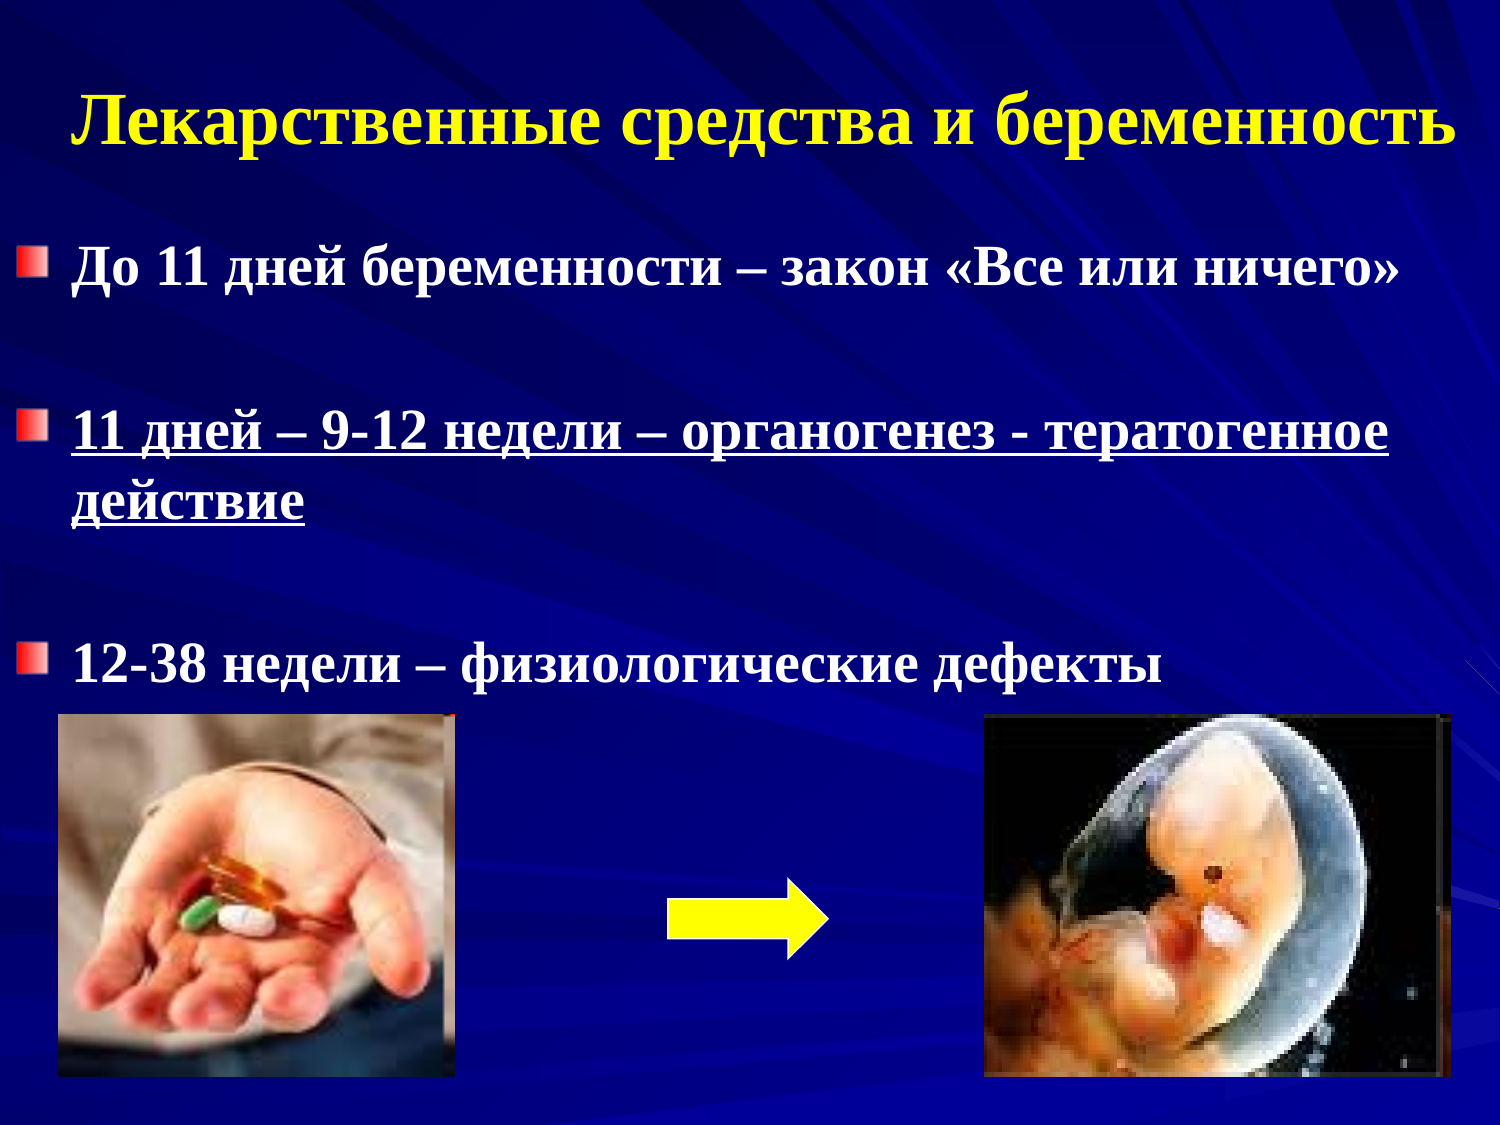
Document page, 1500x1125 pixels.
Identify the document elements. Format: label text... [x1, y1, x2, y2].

picture [15, 407, 52, 445]
list До 11 дней беременности – закон «Все или ничего» 11 дней – 9-12 недели – органогенез - тератогенное действие 12-38 недели – физиологические дефекты [0, 219, 1448, 870]
title Лекарственные средства и беременность [29, 45, 1500, 185]
picture [15, 244, 52, 281]
text_box [667, 878, 829, 959]
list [58, 714, 455, 1077]
picture [15, 640, 52, 678]
picture [984, 714, 1451, 1077]
